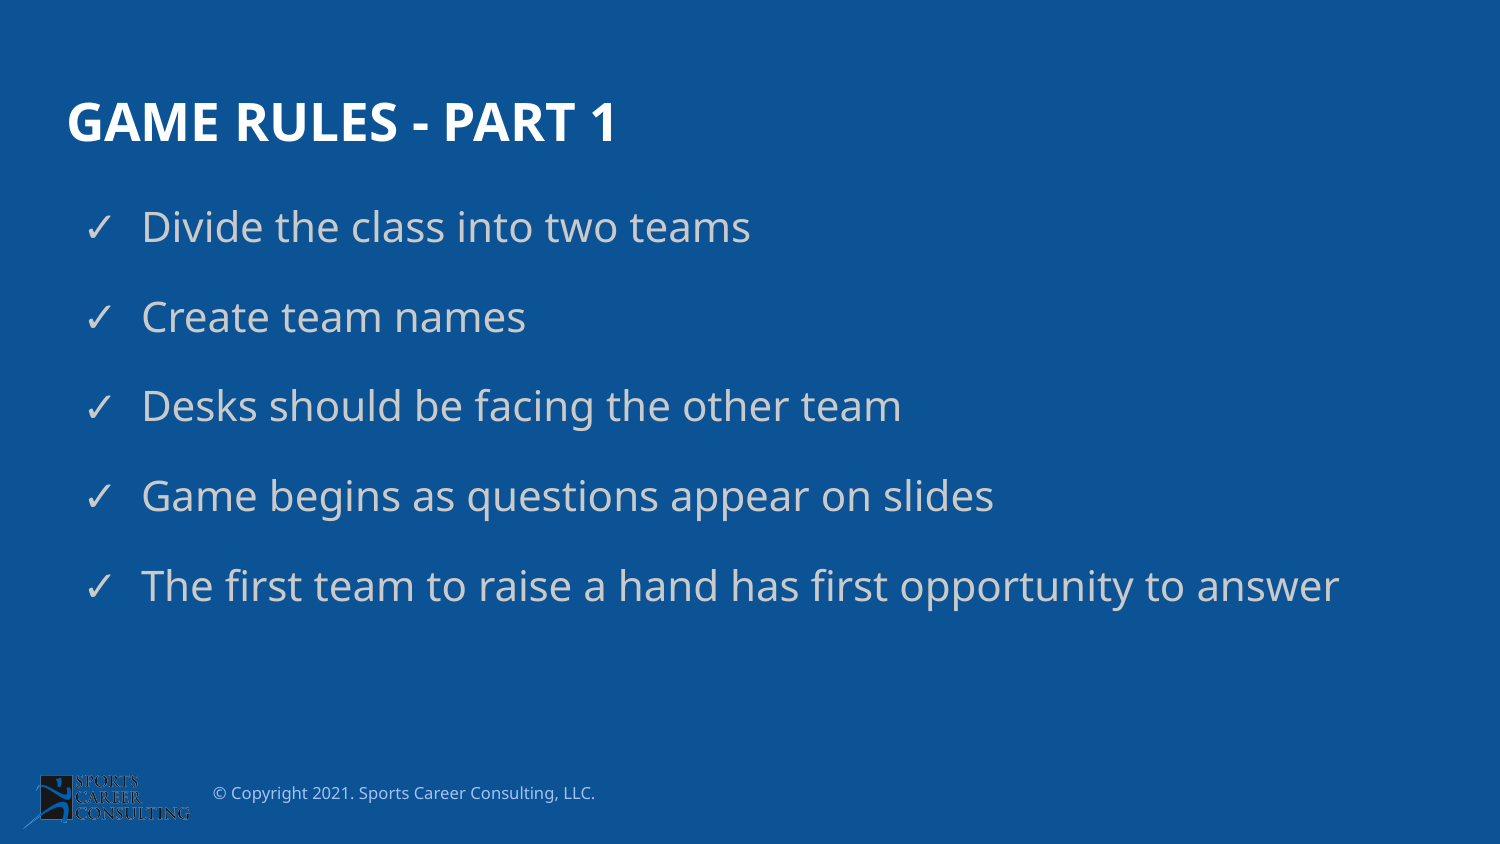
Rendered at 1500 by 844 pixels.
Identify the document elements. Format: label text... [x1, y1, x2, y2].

picture [22, 774, 190, 829]
title GAME RULES - PART 1 [51, 72, 1449, 167]
list Divide the class into two teams Create team names Desks should be facing the other team Game begins as questions appear on slides The first team to raise a hand has first opportunity to answer [51, 189, 1449, 750]
text_box © Copyright 2021. Sports Career Consulting, LLC. [197, 767, 1293, 838]
